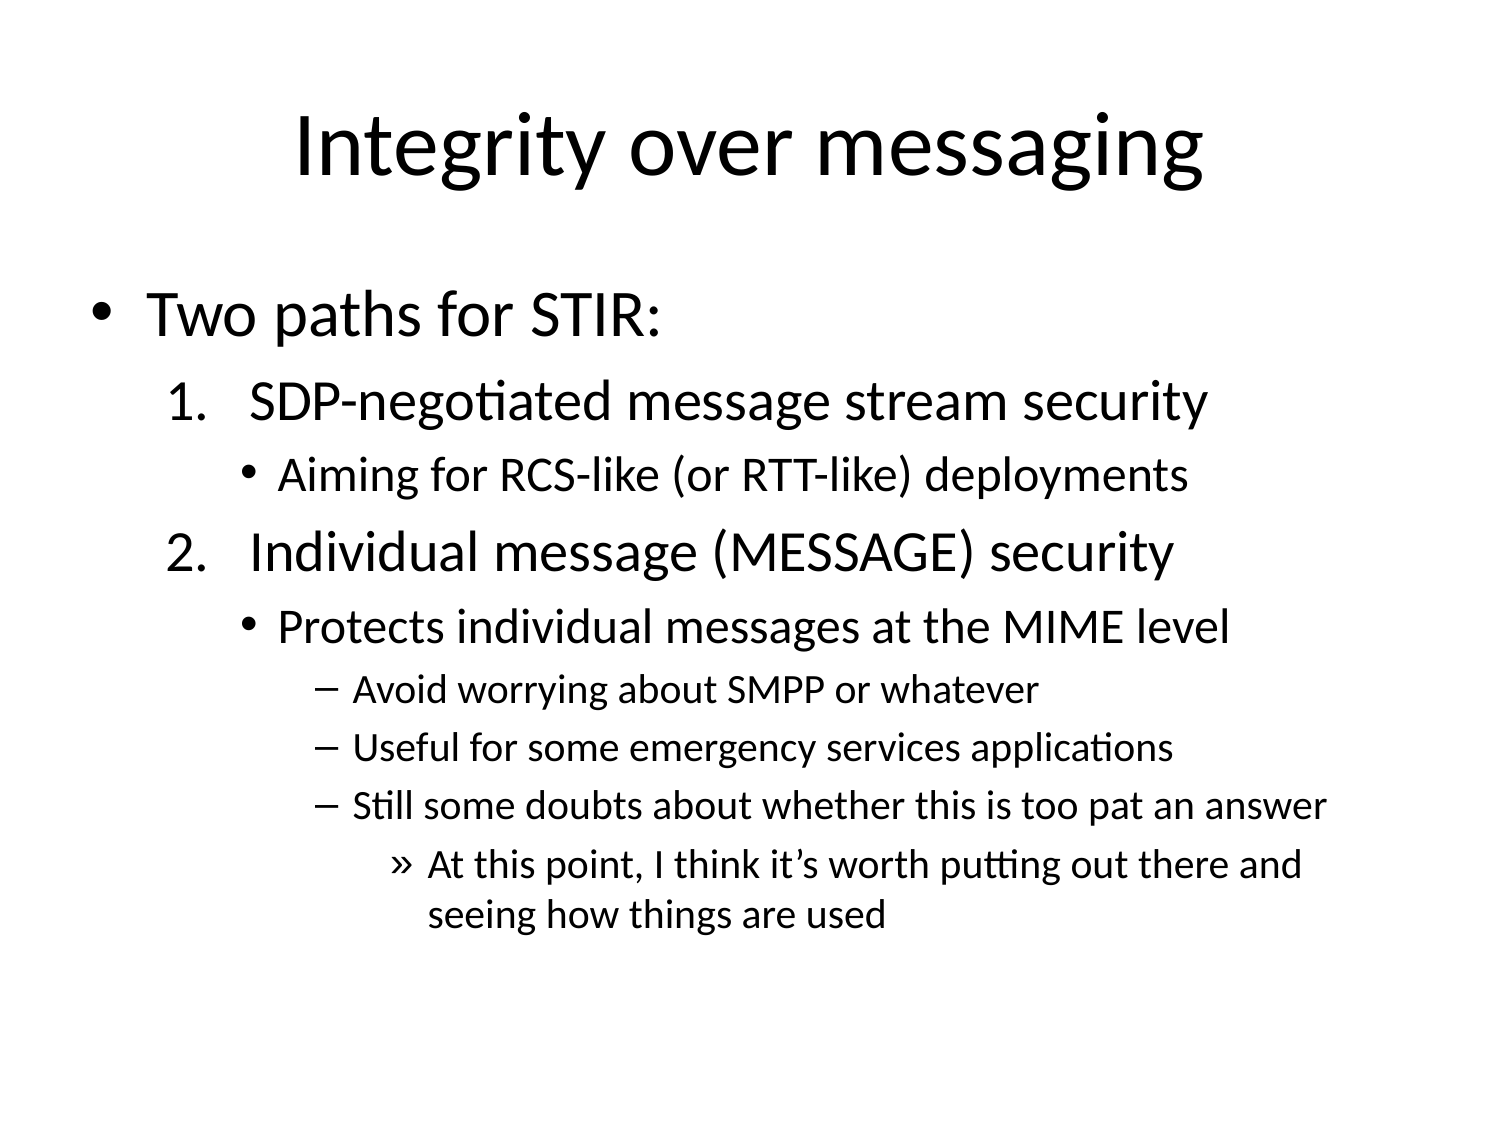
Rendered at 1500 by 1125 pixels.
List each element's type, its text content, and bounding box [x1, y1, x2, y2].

list Two paths for STIR: SDP-negotiated message stream security Aiming for RCS-like (or RTT-like) deployments Individual message (MESSAGE) security Protects individual messages at the MIME level Avoid worrying about SMPP or whatever Useful for some emergency services applications Still some doubts about whether this is too pat an answer At this point, I think it’s worth putting out there and seeing how things are used [75, 262, 1425, 1005]
title Integrity over messaging [75, 45, 1425, 233]
